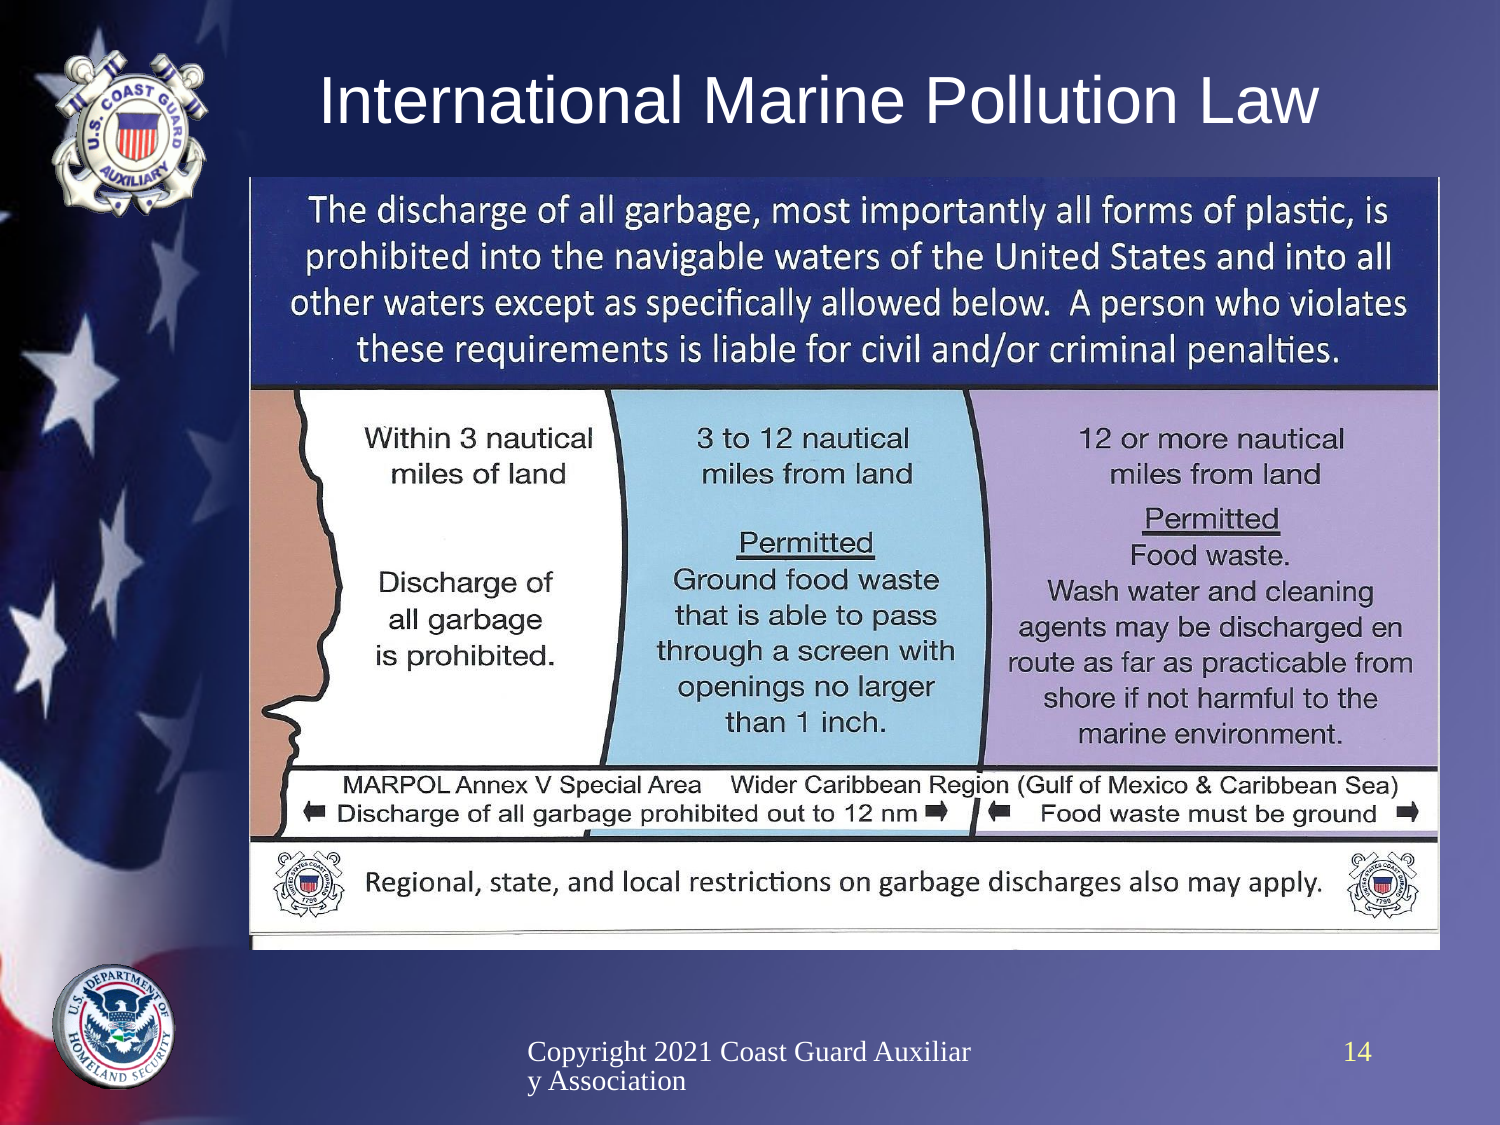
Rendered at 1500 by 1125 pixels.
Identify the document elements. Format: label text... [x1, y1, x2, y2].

text_box International Marine Pollution Law [249, 49, 1390, 145]
picture [0, 0, 1500, 1125]
slide_number 14 [1074, 1025, 1388, 1100]
footer Copyright 2021 Coast Guard Auxiliary Association [512, 1025, 988, 1100]
